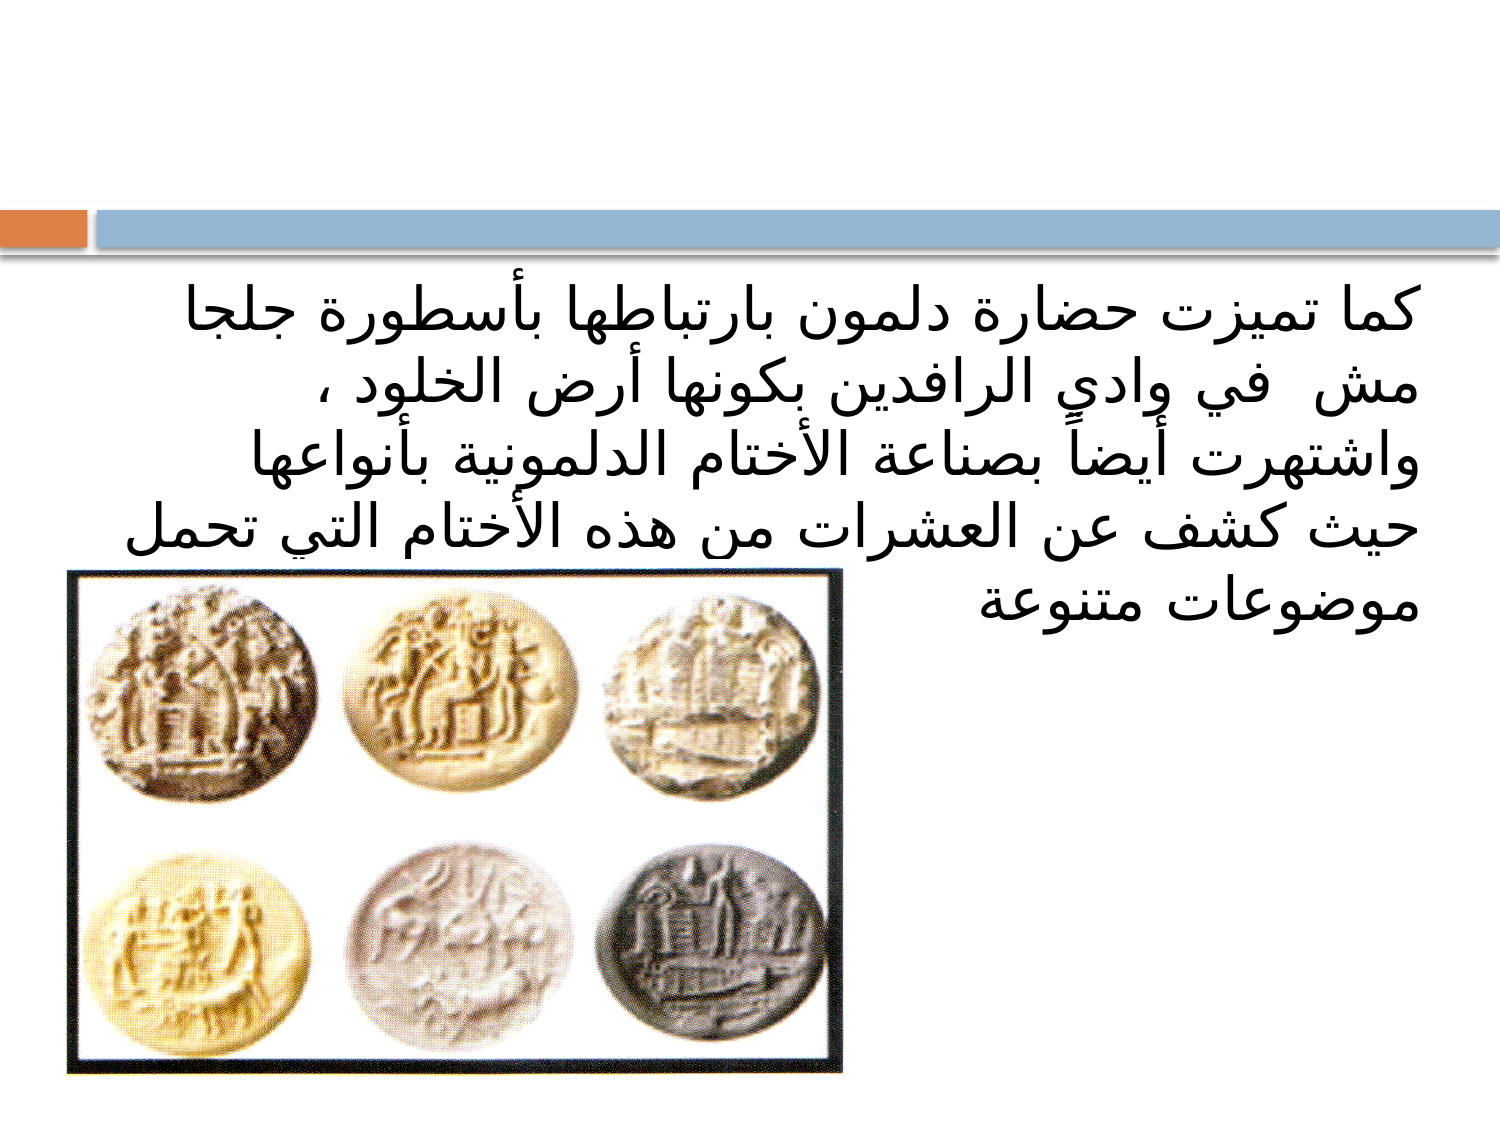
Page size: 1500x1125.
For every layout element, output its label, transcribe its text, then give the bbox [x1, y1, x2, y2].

picture [58, 558, 856, 1081]
list كما تميزت حضارة دلمون بارتباطها بأسطورة جلجا مش في وادي الرافدين بكونها أرض الخلود ، واشتهرت أيضاً بصناعة الأختام الدلمونية بأنواعها حيث كشف عن العشرات من هذه الأختام التي تحمل موضوعات متنوعة [100, 262, 1438, 1000]
